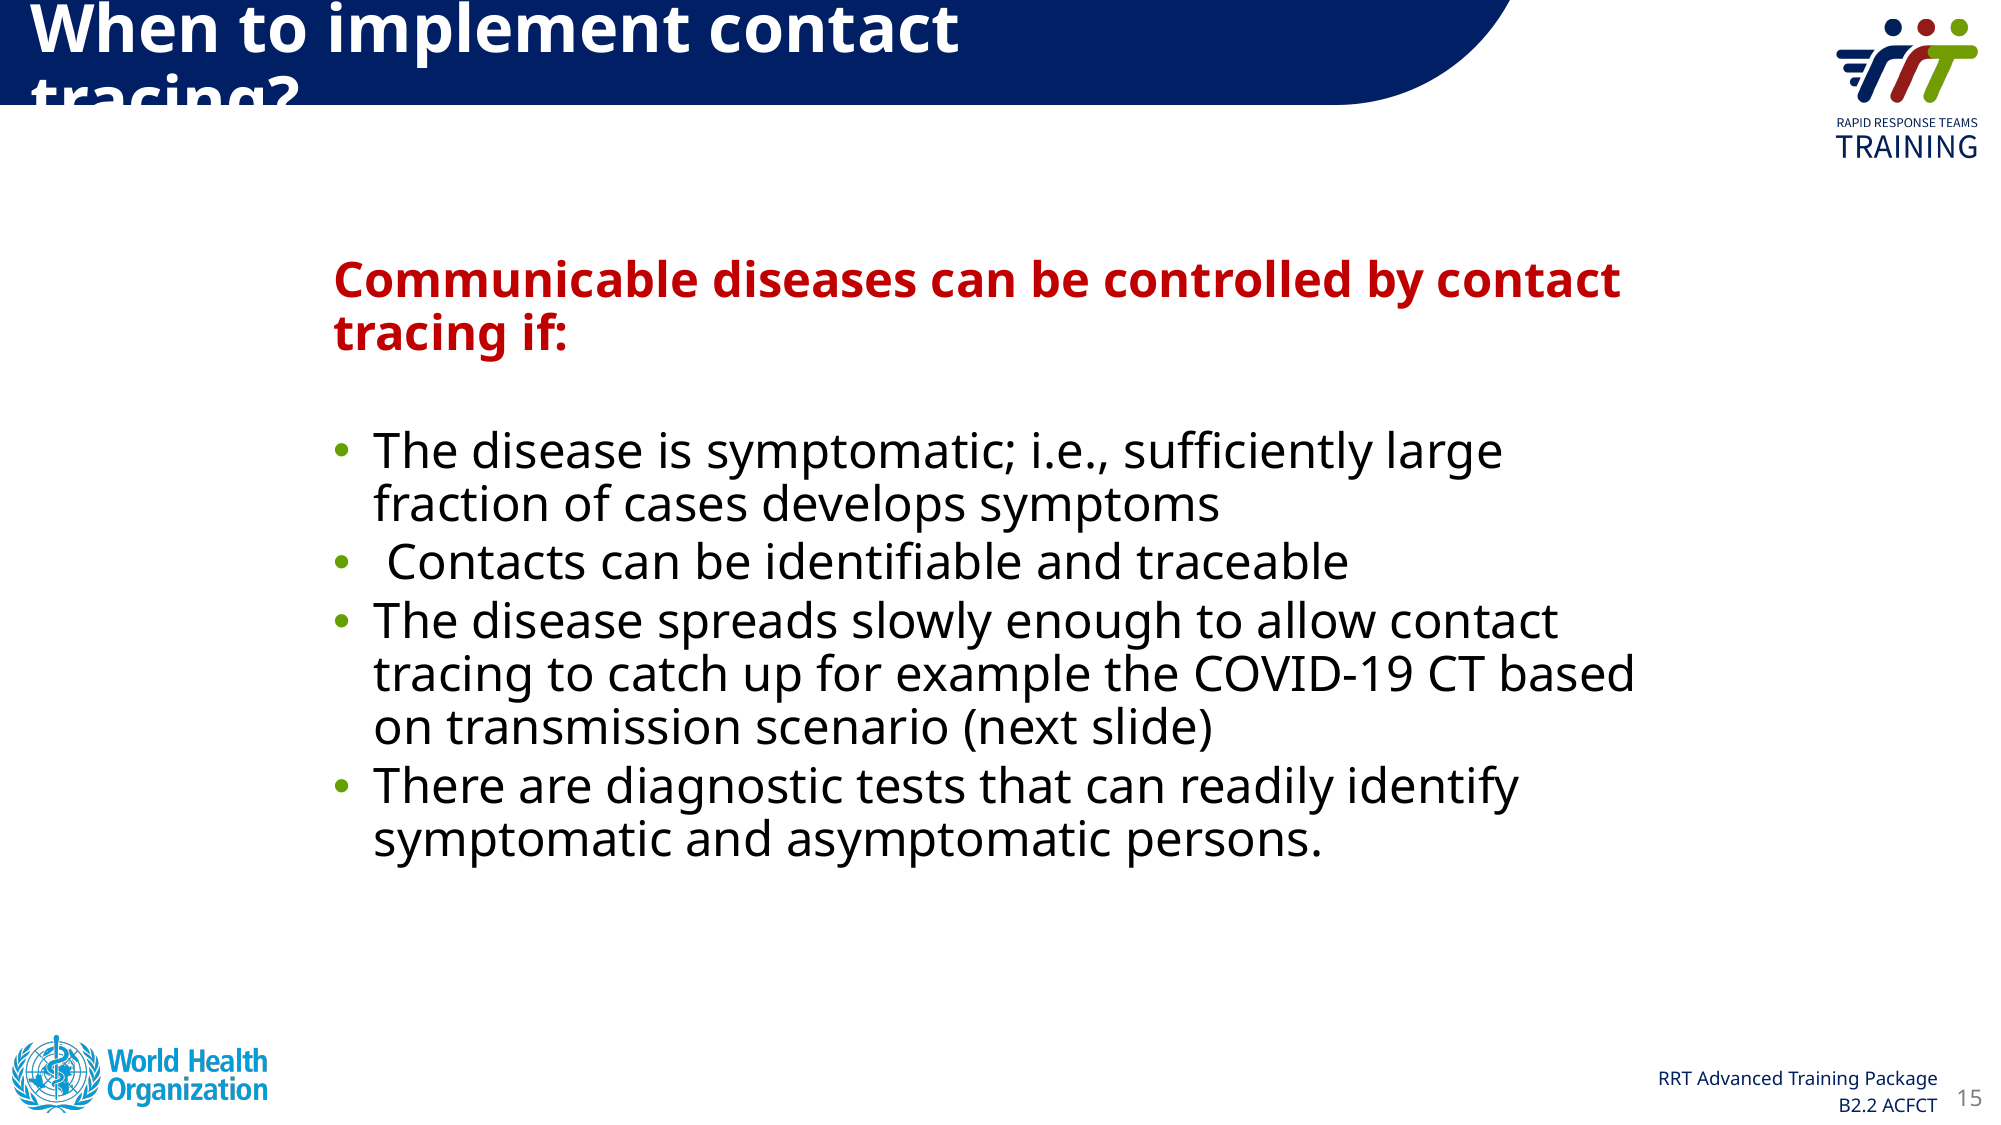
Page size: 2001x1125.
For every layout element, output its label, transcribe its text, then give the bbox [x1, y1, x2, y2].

picture [0, 0, 1533, 105]
list Communicable diseases can be controlled by contact tracing if: The disease is symptomatic; i.e., sufficiently large fraction of cases develops symptoms Contacts can be identifiable and traceable The disease spreads slowly enough to allow contact tracing to catch up for example the COVID-19 CT based on transmission scenario (next slide) There are diagnostic tests that can readily identify symptomatic and asymptomatic persons. [325, 247, 1675, 878]
picture [12, 1083, 48, 1113]
picture [12, 1035, 267, 1113]
title When to implement contact tracing? [22, 13, 1219, 121]
picture [1835, 19, 1978, 167]
picture [58, 1050, 64, 1058]
